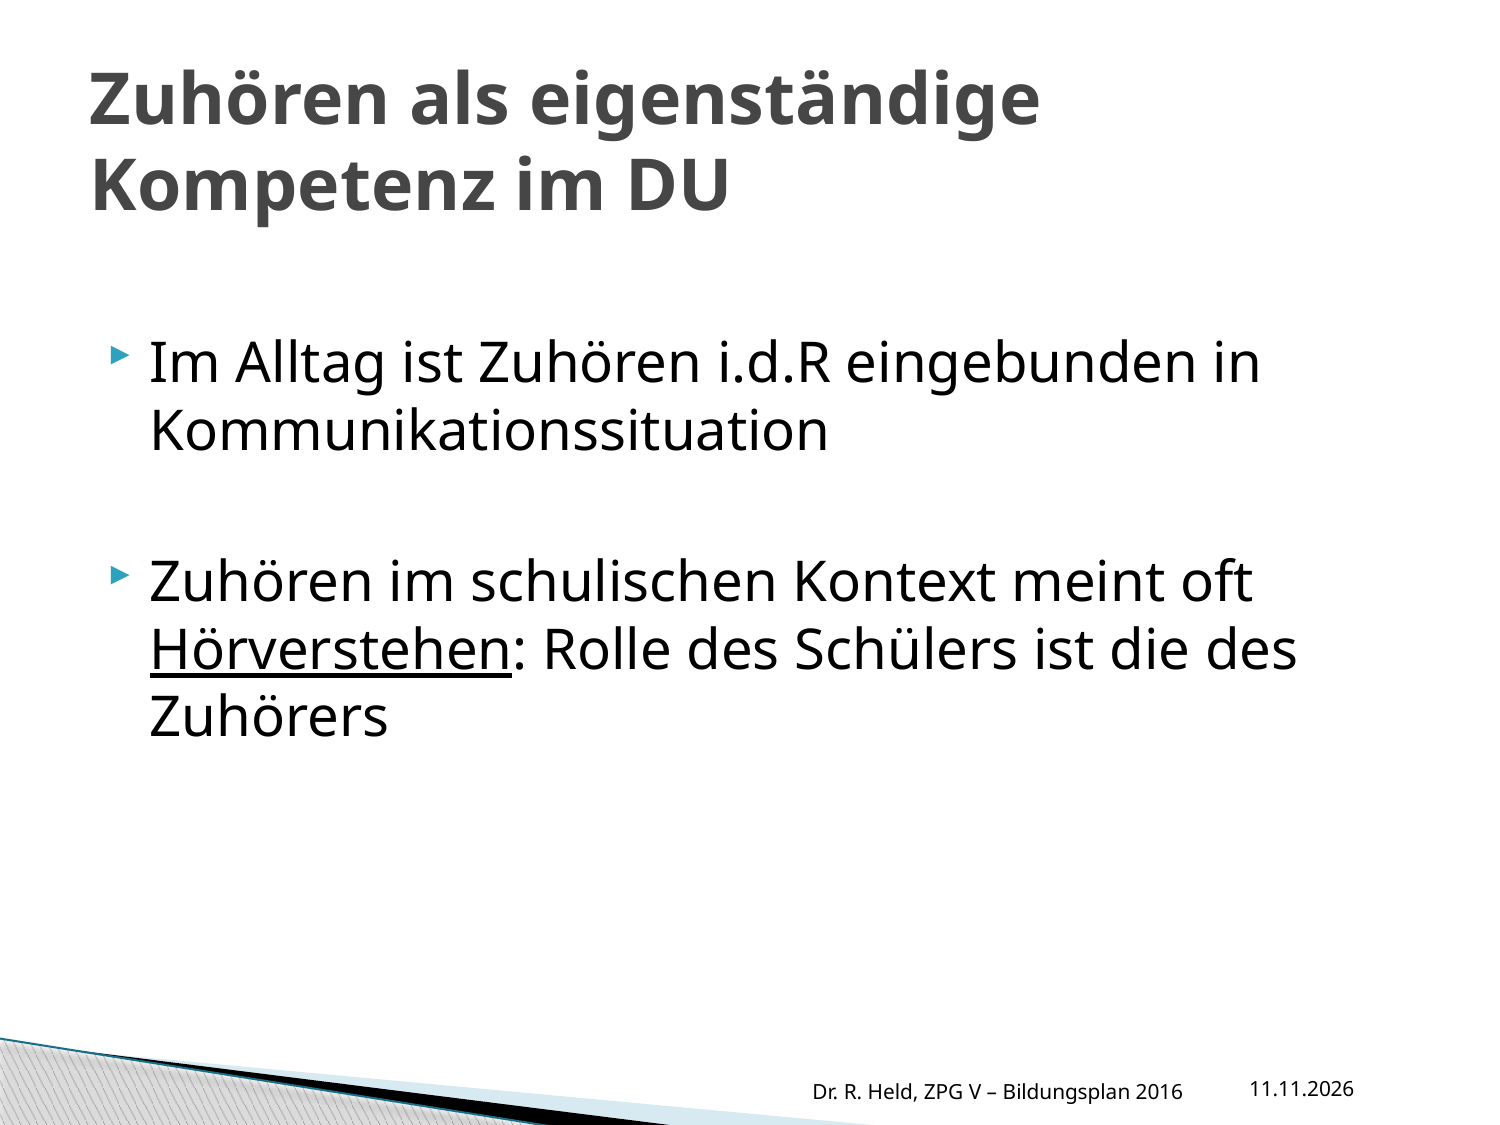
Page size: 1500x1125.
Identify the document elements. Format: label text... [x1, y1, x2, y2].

title Zuhören als eigenständige Kompetenz im DU [75, 45, 1425, 233]
footer Dr. R. Held, ZPG V – Bildungsplan 2016 [797, 1051, 1235, 1112]
list Im Alltag ist Zuhören i.d.R eingebunden in Kommunikationssituation Zuhören im schulischen Kontext meint oft Hörverstehen: Rolle des Schülers ist die des Zuhörers [75, 243, 1425, 986]
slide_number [1235, 1051, 1400, 1112]
